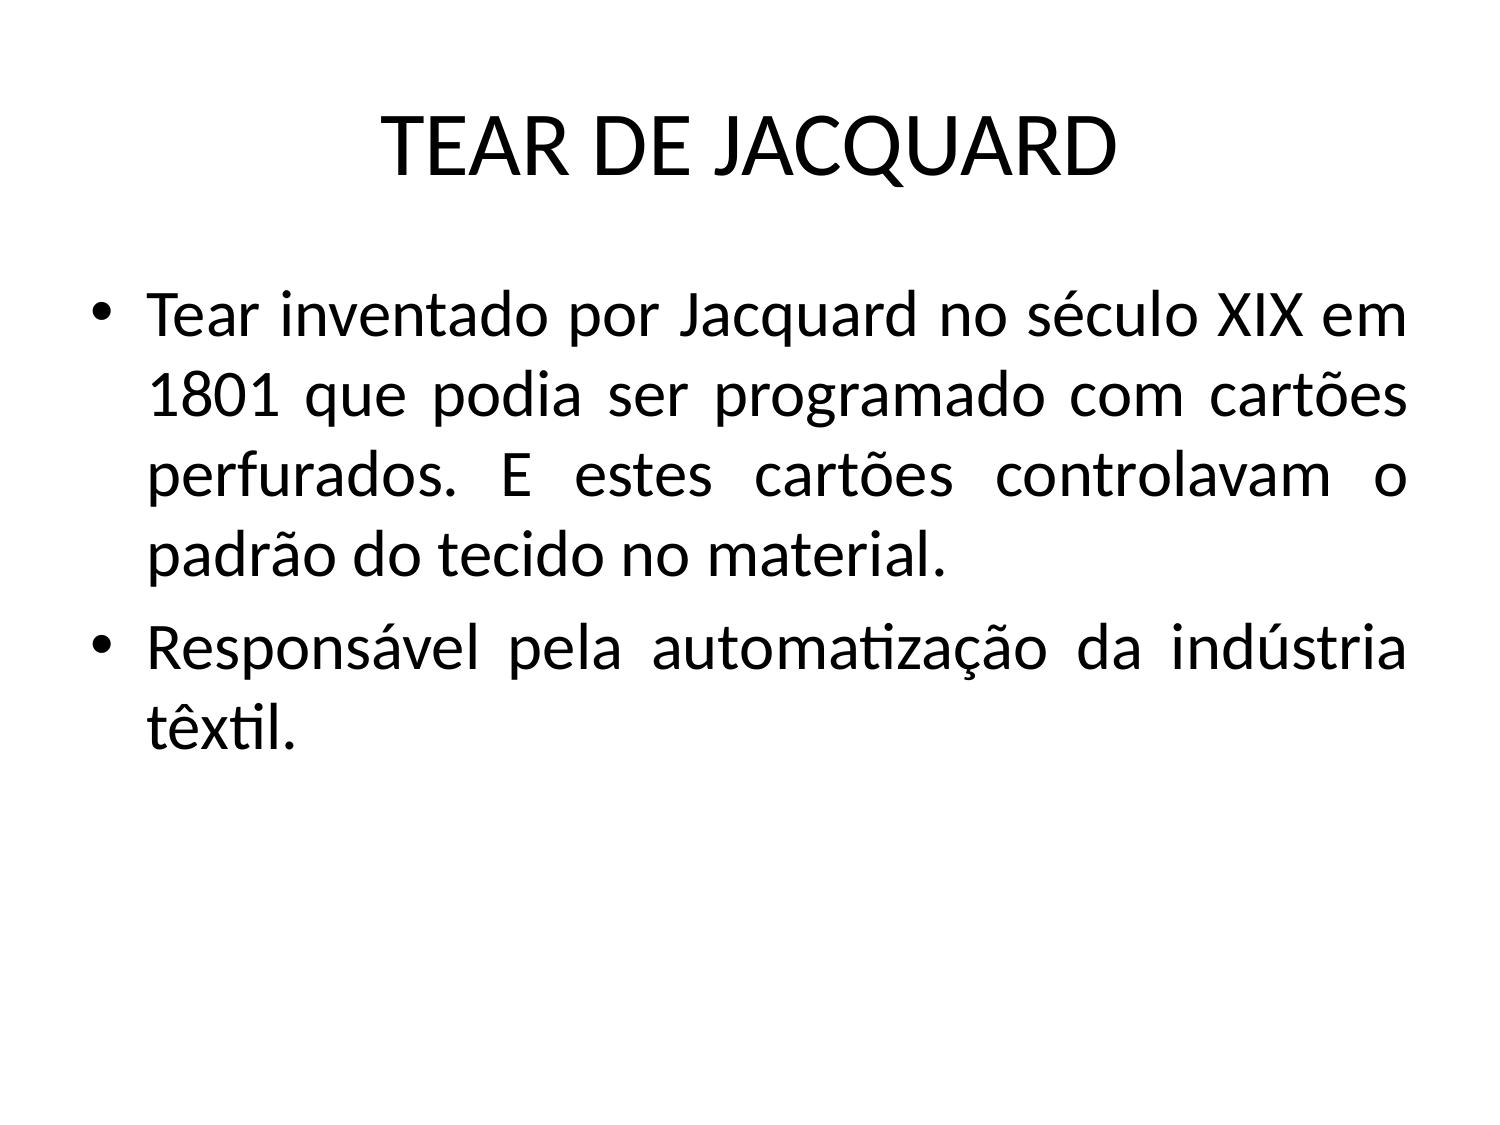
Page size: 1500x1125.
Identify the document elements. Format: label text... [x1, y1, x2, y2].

title TEAR DE JACQUARD [75, 45, 1425, 233]
list Tear inventado por Jacquard no século XIX em 1801 que podia ser programado com cartões perfurados. E estes cartões controlavam o padrão do tecido no material. Responsável pela automatização da indústria têxtil. [75, 262, 1425, 1005]
